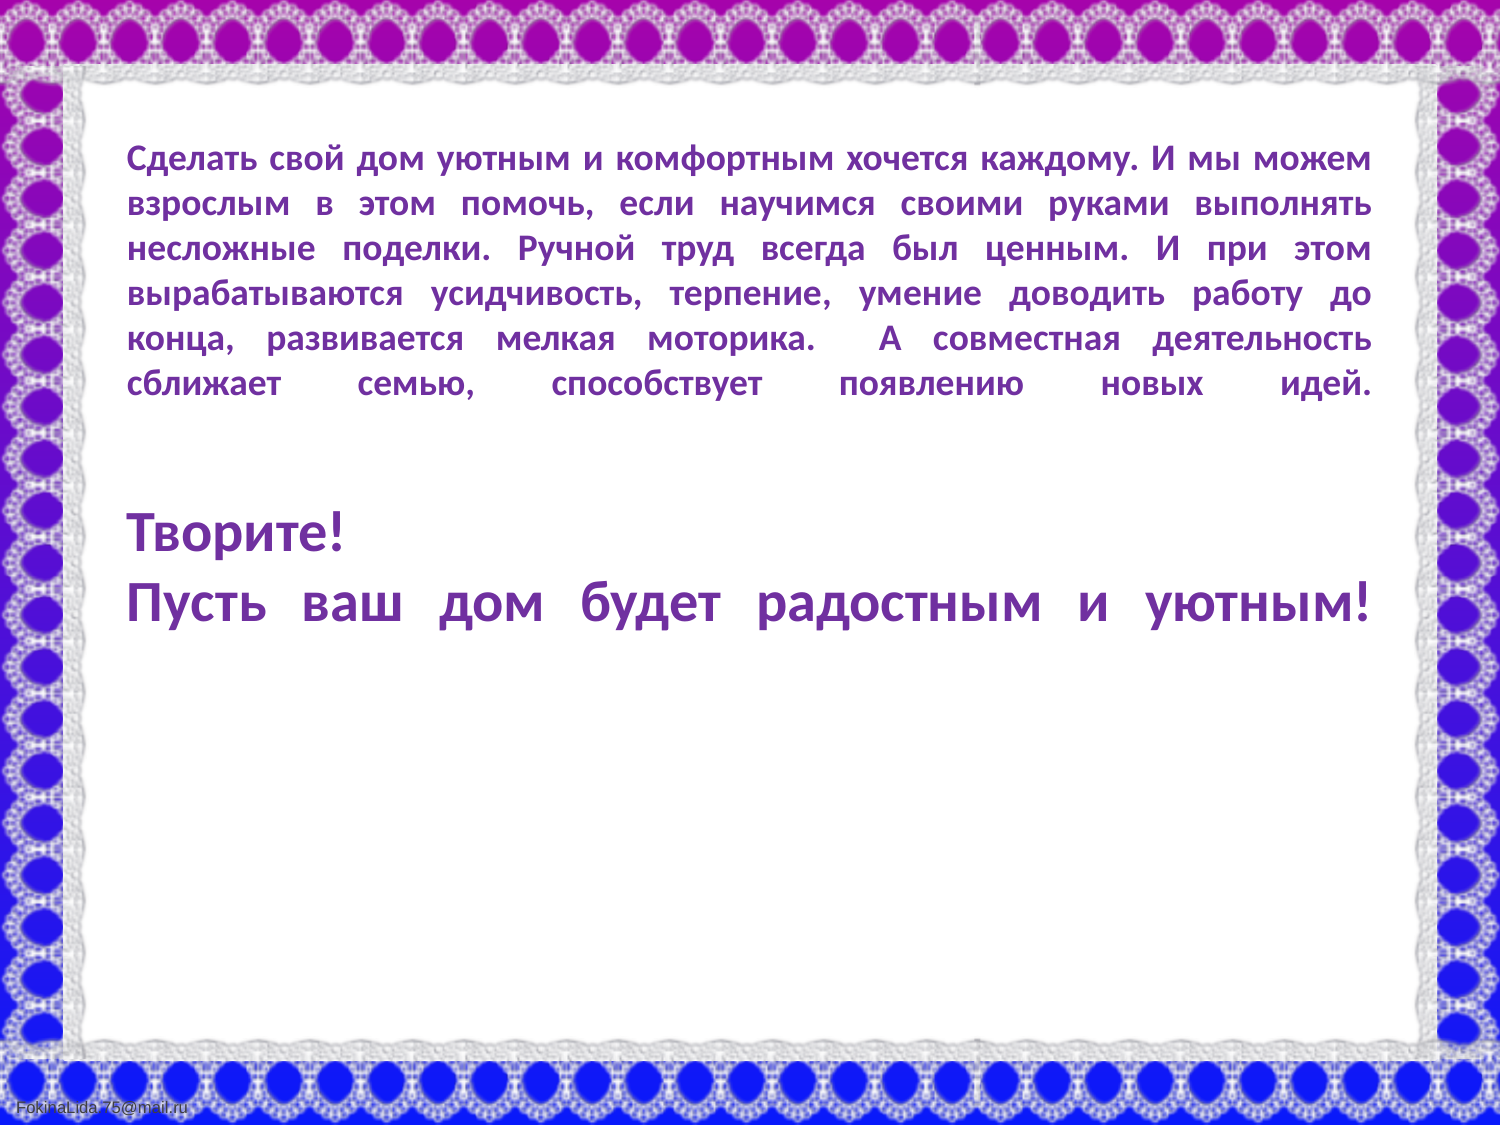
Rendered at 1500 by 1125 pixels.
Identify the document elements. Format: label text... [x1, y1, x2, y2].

title Сделать свой дом уютным и комфортным хочется каждому. И мы можем взрослым в этом помочь, если научимся своими руками выполнять несложные поделки. Ручной труд всегда был ценным. И при этом вырабатываются усидчивость, терпение, умение доводить работу до конца, развивается мелкая моторика. А совместная деятельность сближает семью, способствует появлению новых идей. Творите! Пусть ваш дом будет радостным и уютным! [112, 125, 1388, 634]
picture [0, 0, 1500, 1125]
